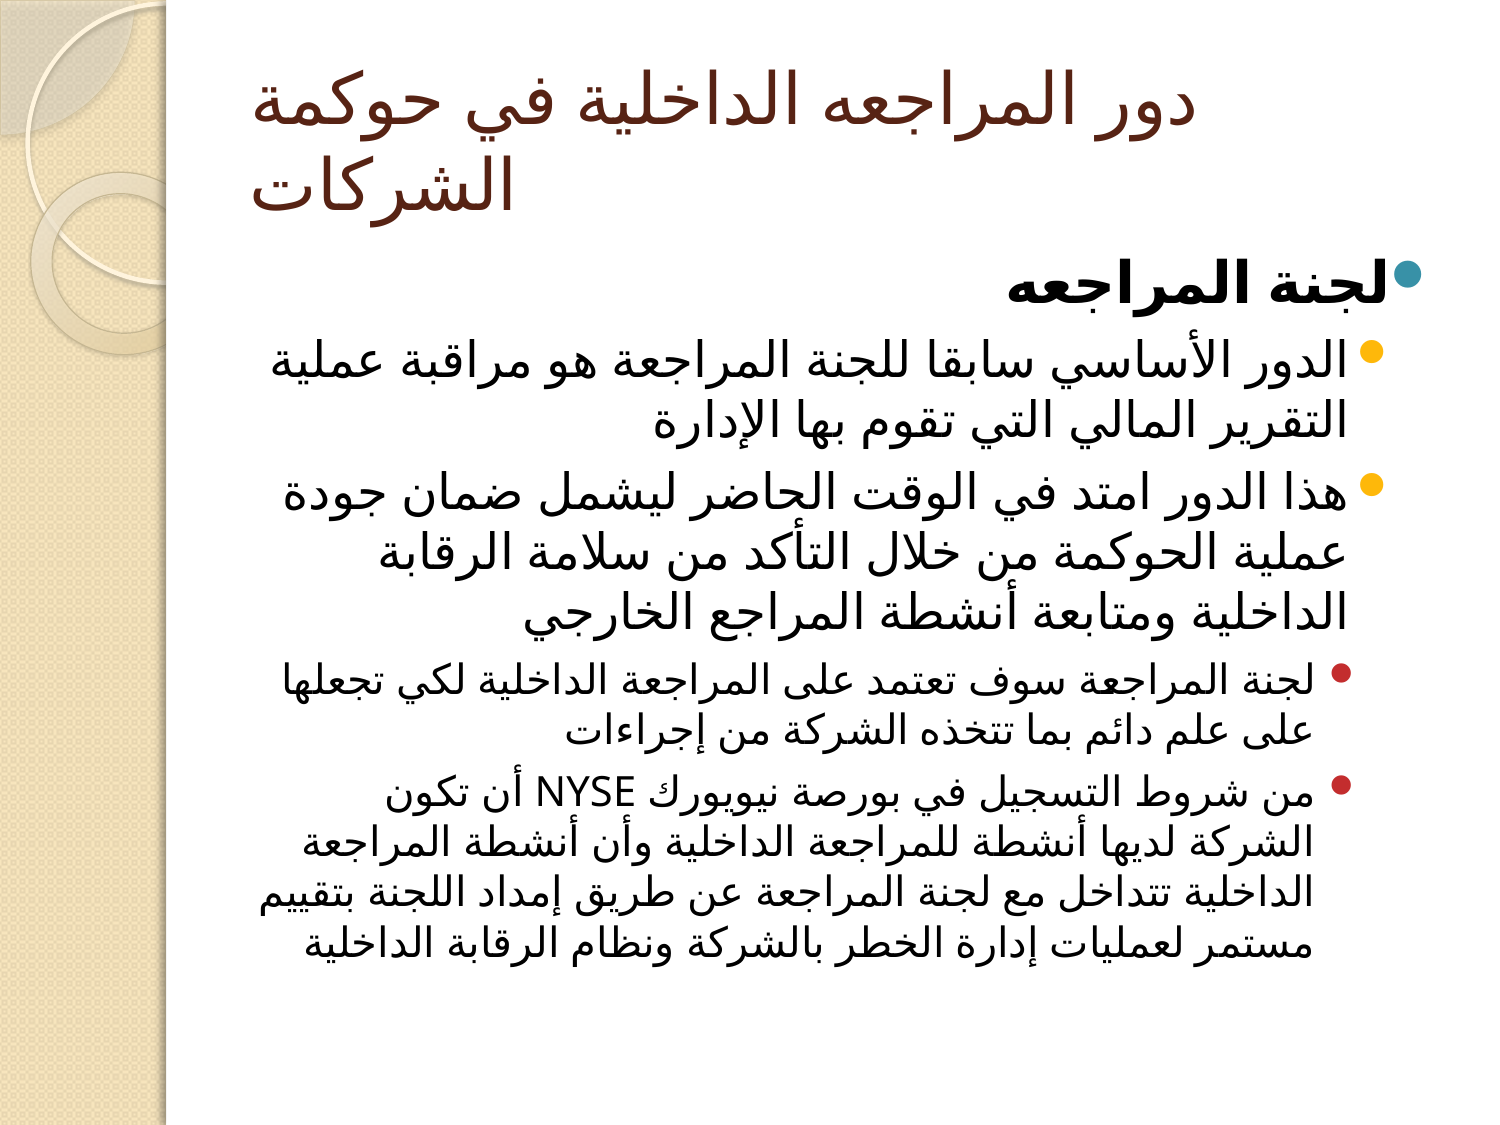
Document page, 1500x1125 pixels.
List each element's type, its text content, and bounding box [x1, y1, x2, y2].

list لجنة المراجعه الدور الأساسي سابقا للجنة المراجعة هو مراقبة عملية التقرير المالي التي تقوم بها الإدارة هذا الدور امتد في الوقت الحاضر ليشمل ضمان جودة عملية الحوكمة من خلال التأكد من سلامة الرقابة الداخلية ومتابعة أنشطة المراجع الخارجي لجنة المراجعة سوف تعتمد على المراجعة الداخلية لكي تجعلها على علم دائم بما تتخذه الشركة من إجراءات من شروط التسجيل في بورصة نيويورك NYSE أن تكون الشركة لديها أنشطة للمراجعة الداخلية وأن أنشطة المراجعة الداخلية تتداخل مع لجنة المراجعة عن طريق إمداد اللجنة بتقييم مستمر لعمليات إدارة الخطر بالشركة ونظام الرقابة الداخلية [235, 237, 1466, 1025]
title دور المراجعه الداخلية في حوكمة الشركات [235, 45, 1466, 233]
